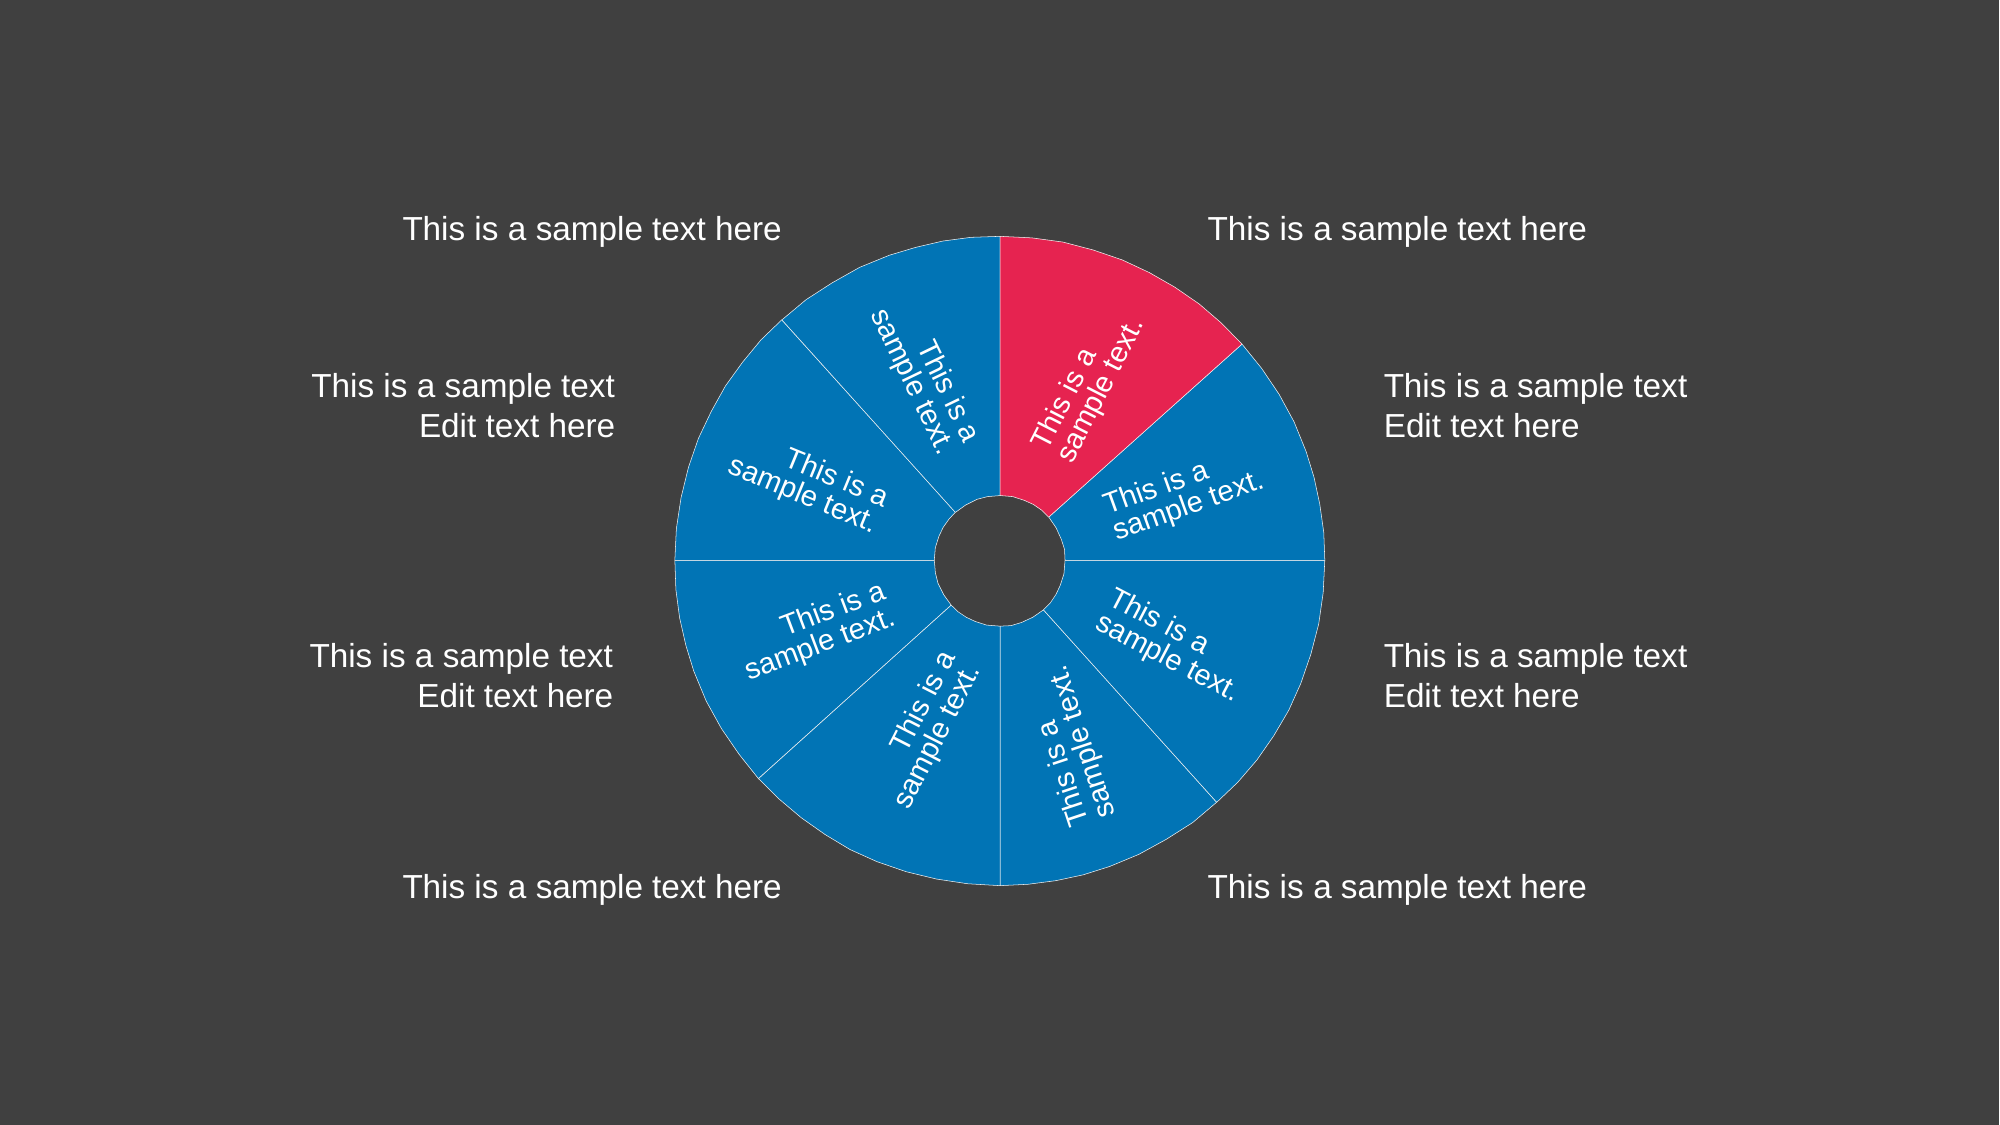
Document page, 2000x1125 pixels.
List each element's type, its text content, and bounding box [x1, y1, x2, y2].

text_box This is a sample text here [1192, 200, 1773, 255]
text_box This is a sample text Edit text here [1368, 356, 1773, 452]
text_box This is a sample text Edit text here [224, 627, 629, 722]
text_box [674, 236, 1325, 886]
text_box This is a sample text Edit text here [1368, 627, 1773, 722]
text_box This is a sample text here [217, 857, 797, 913]
text_box This is a sample text here [1192, 857, 1773, 913]
text_box This is a sample text here [217, 200, 797, 255]
text_box This is a sample text Edit text here [226, 356, 631, 452]
